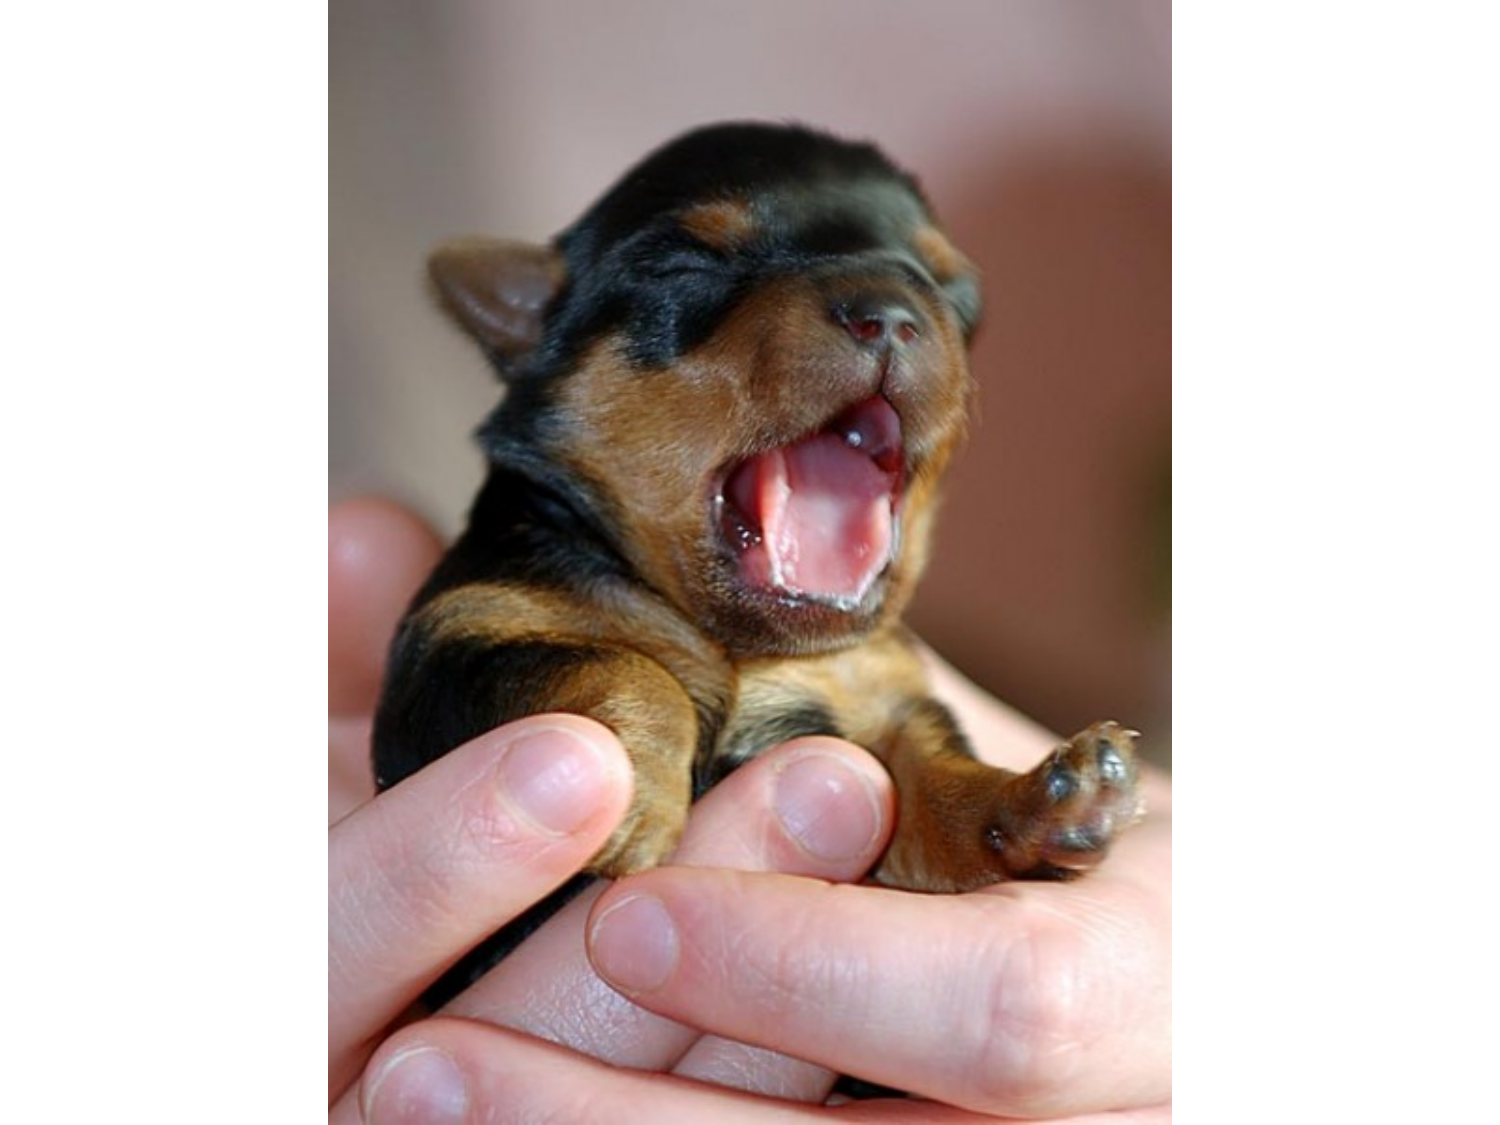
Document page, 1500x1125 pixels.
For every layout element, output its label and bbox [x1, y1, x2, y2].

picture [327, 0, 1173, 1125]
